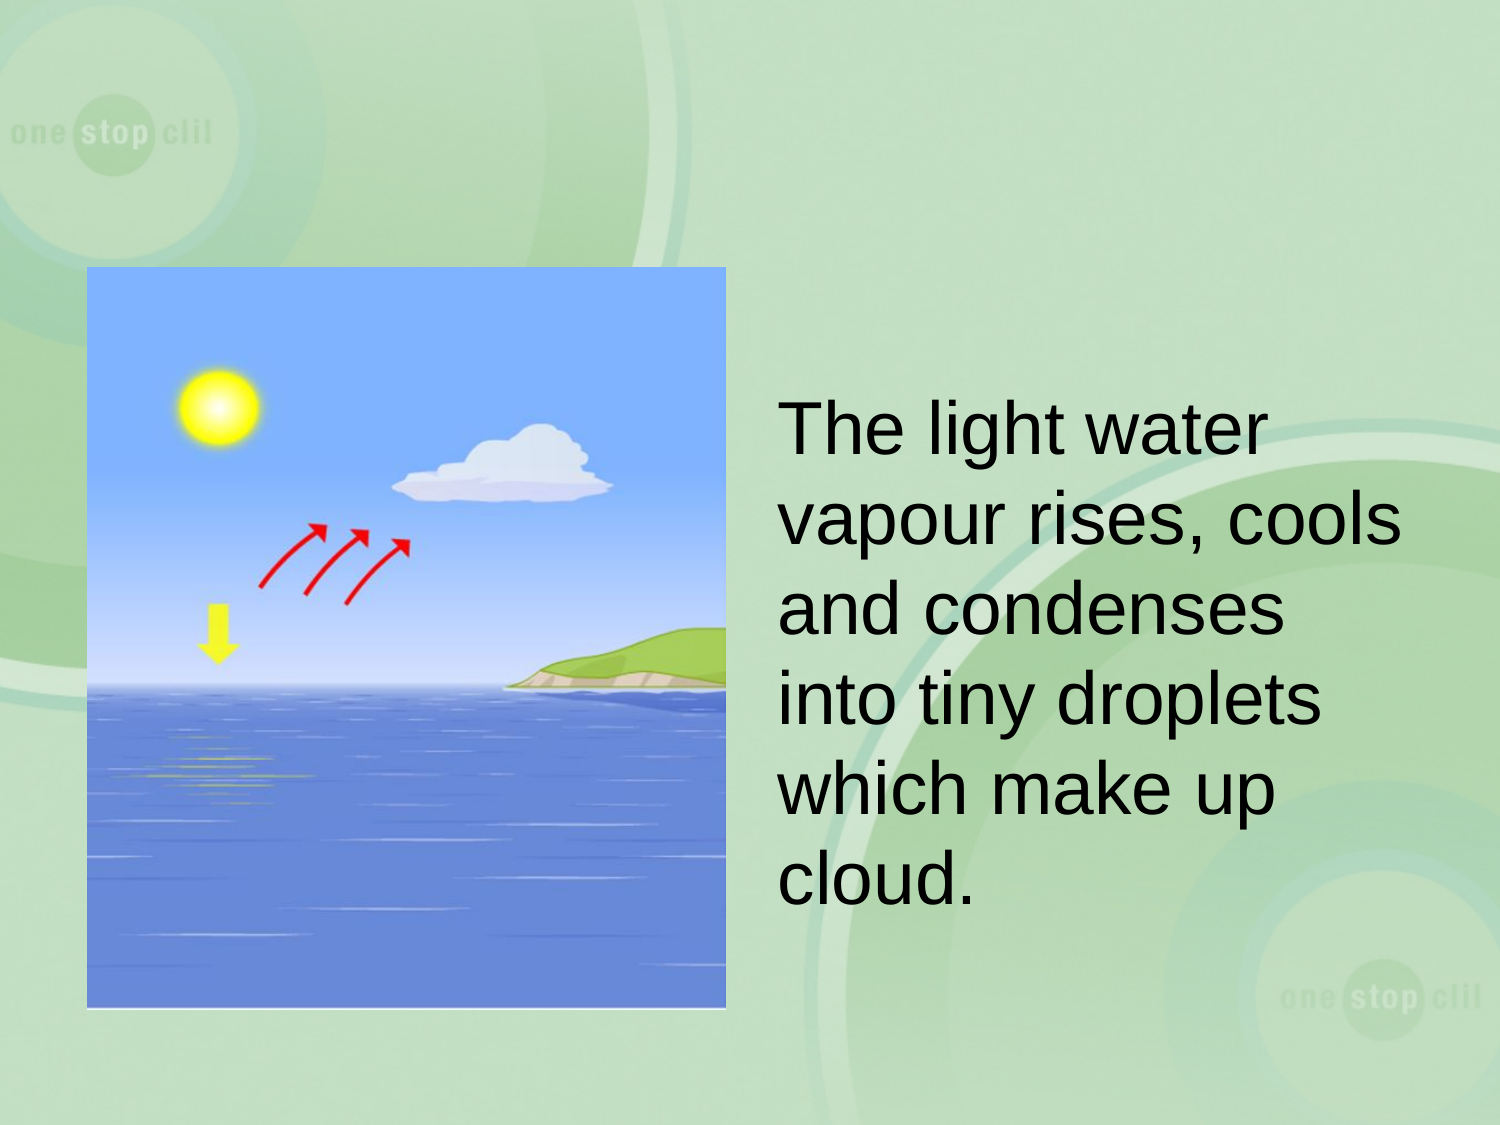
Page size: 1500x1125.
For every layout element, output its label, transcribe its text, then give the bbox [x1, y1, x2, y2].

picture [0, 0, 1500, 1125]
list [87, 266, 726, 1010]
list The light water vapour rises, cools and condenses into tiny droplets which make up cloud. [762, 267, 1425, 1010]
